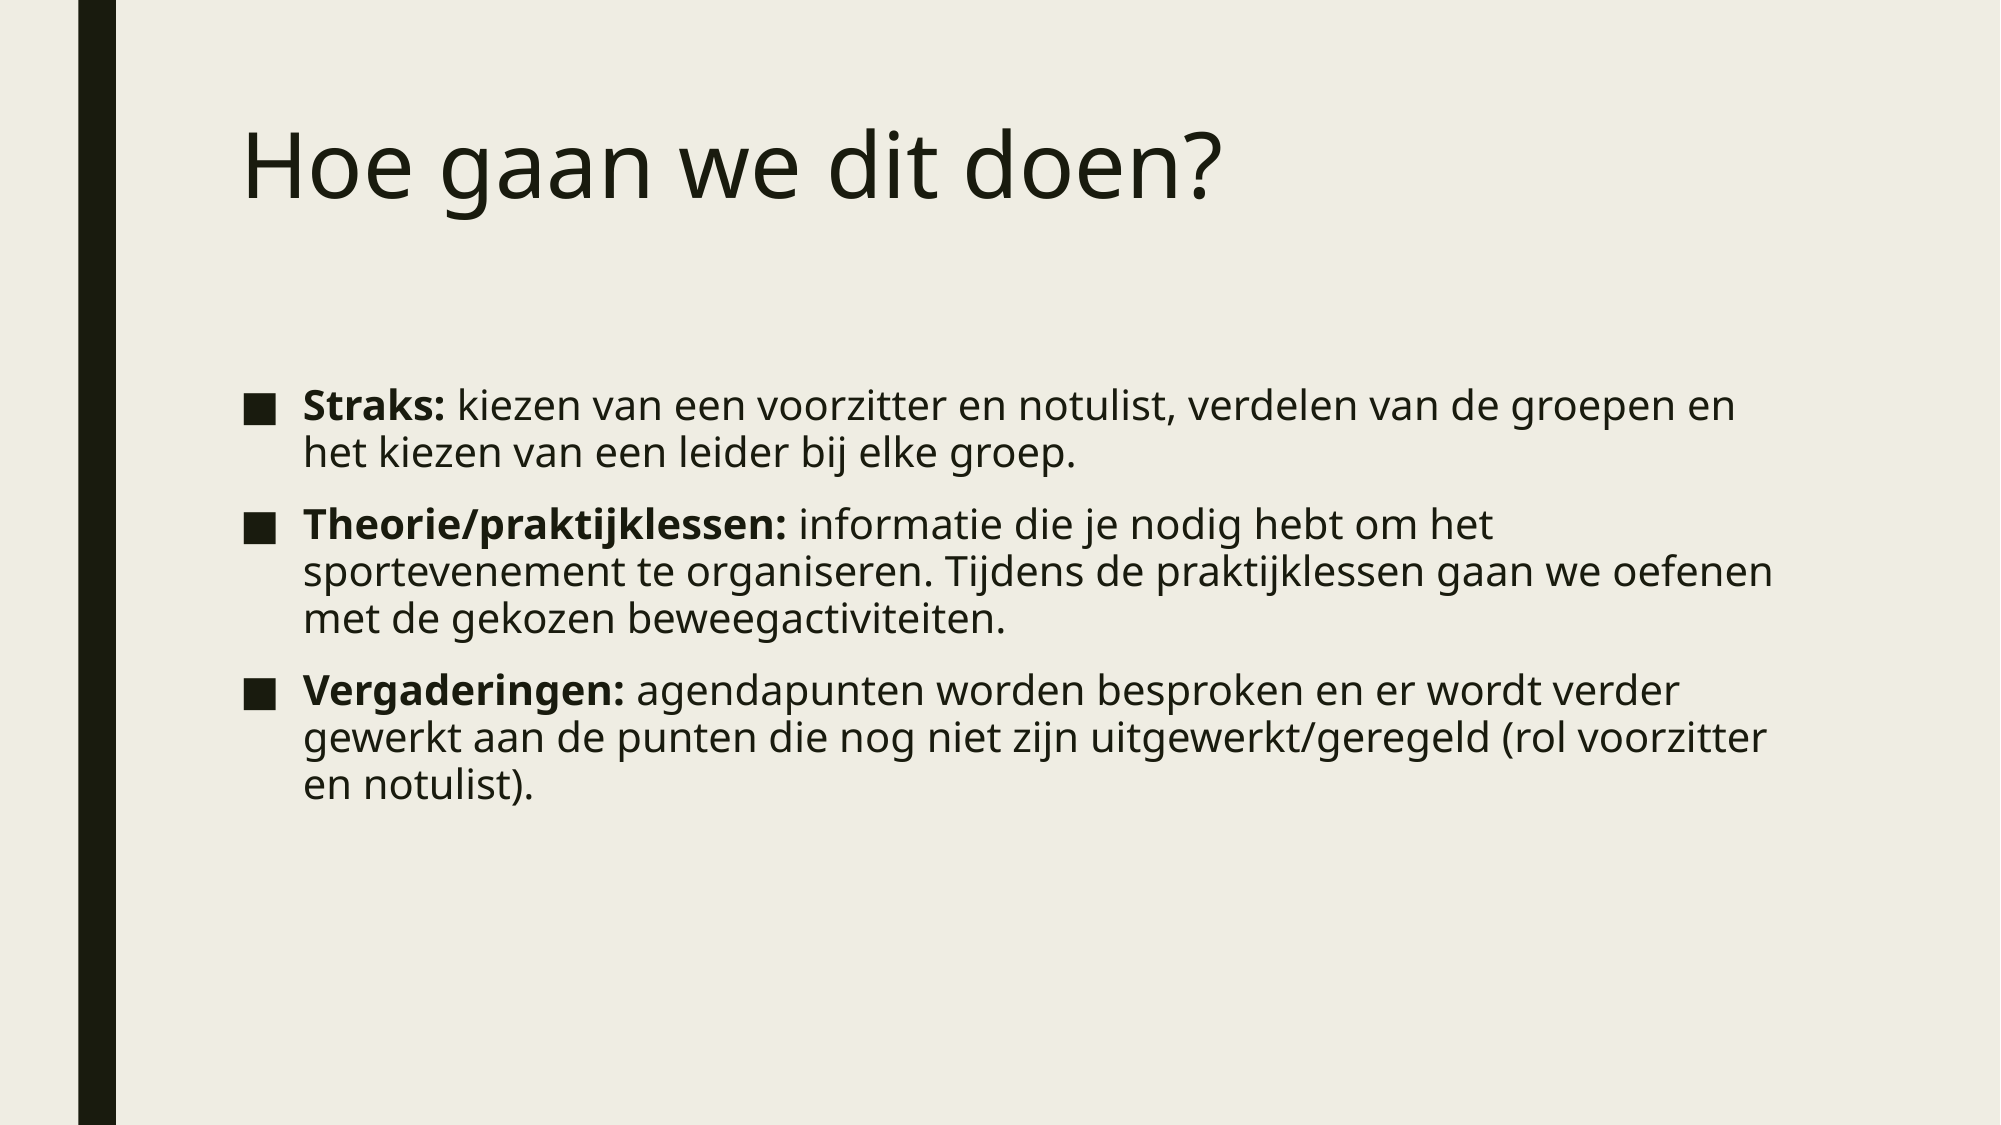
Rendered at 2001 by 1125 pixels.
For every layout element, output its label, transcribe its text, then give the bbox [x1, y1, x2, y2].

list Straks: kiezen van een voorzitter en notulist, verdelen van de groepen en het kiezen van een leider bij elke groep. Theorie/praktijklessen: informatie die je nodig hebt om het sportevenement te organiseren. Tijdens de praktijklessen gaan we oefenen met de gekozen beweegactiviteiten. Vergaderingen: agendapunten worden besproken en er wordt verder gewerkt aan de punten die nog niet zijn uitgewerkt/geregeld (rol voorzitter en notulist). [225, 375, 1800, 963]
title Hoe gaan we dit doen? [225, 112, 1800, 357]
